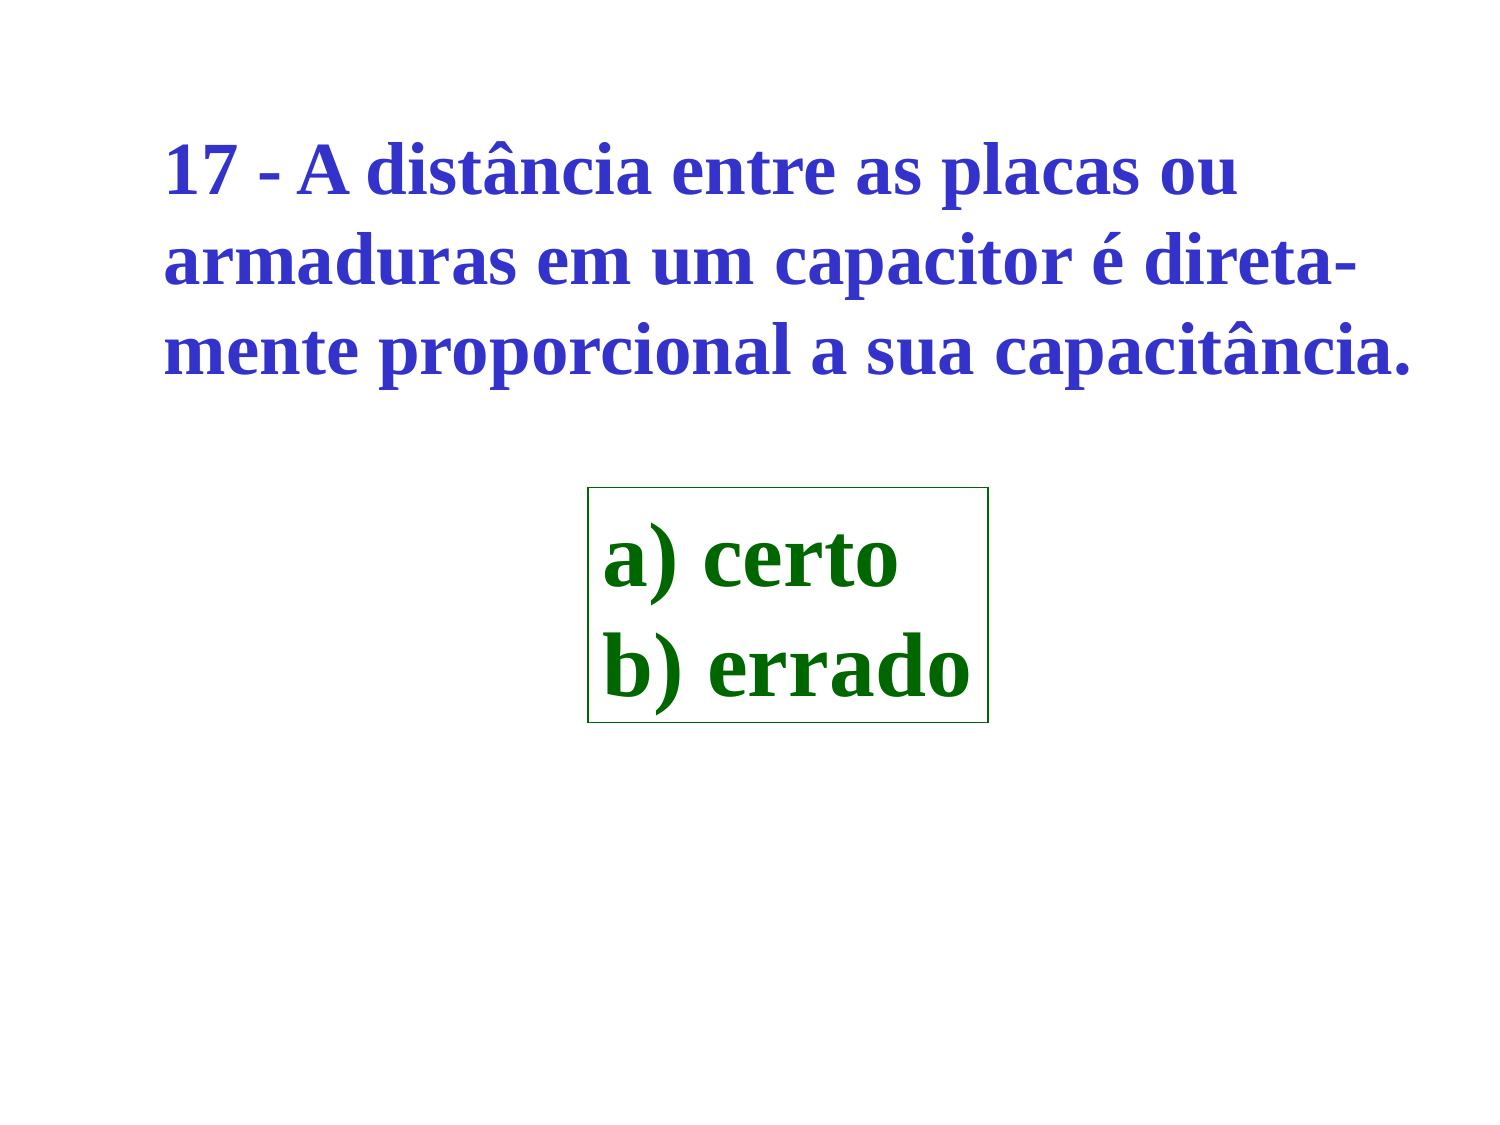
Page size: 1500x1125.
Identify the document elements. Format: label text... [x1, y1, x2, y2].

text_box 17 - A distância entre as placas ou armaduras em um capacitor é direta- mente proporcional a sua capacitância. [148, 112, 1429, 398]
text_box a) certo b) errado [587, 487, 988, 723]
